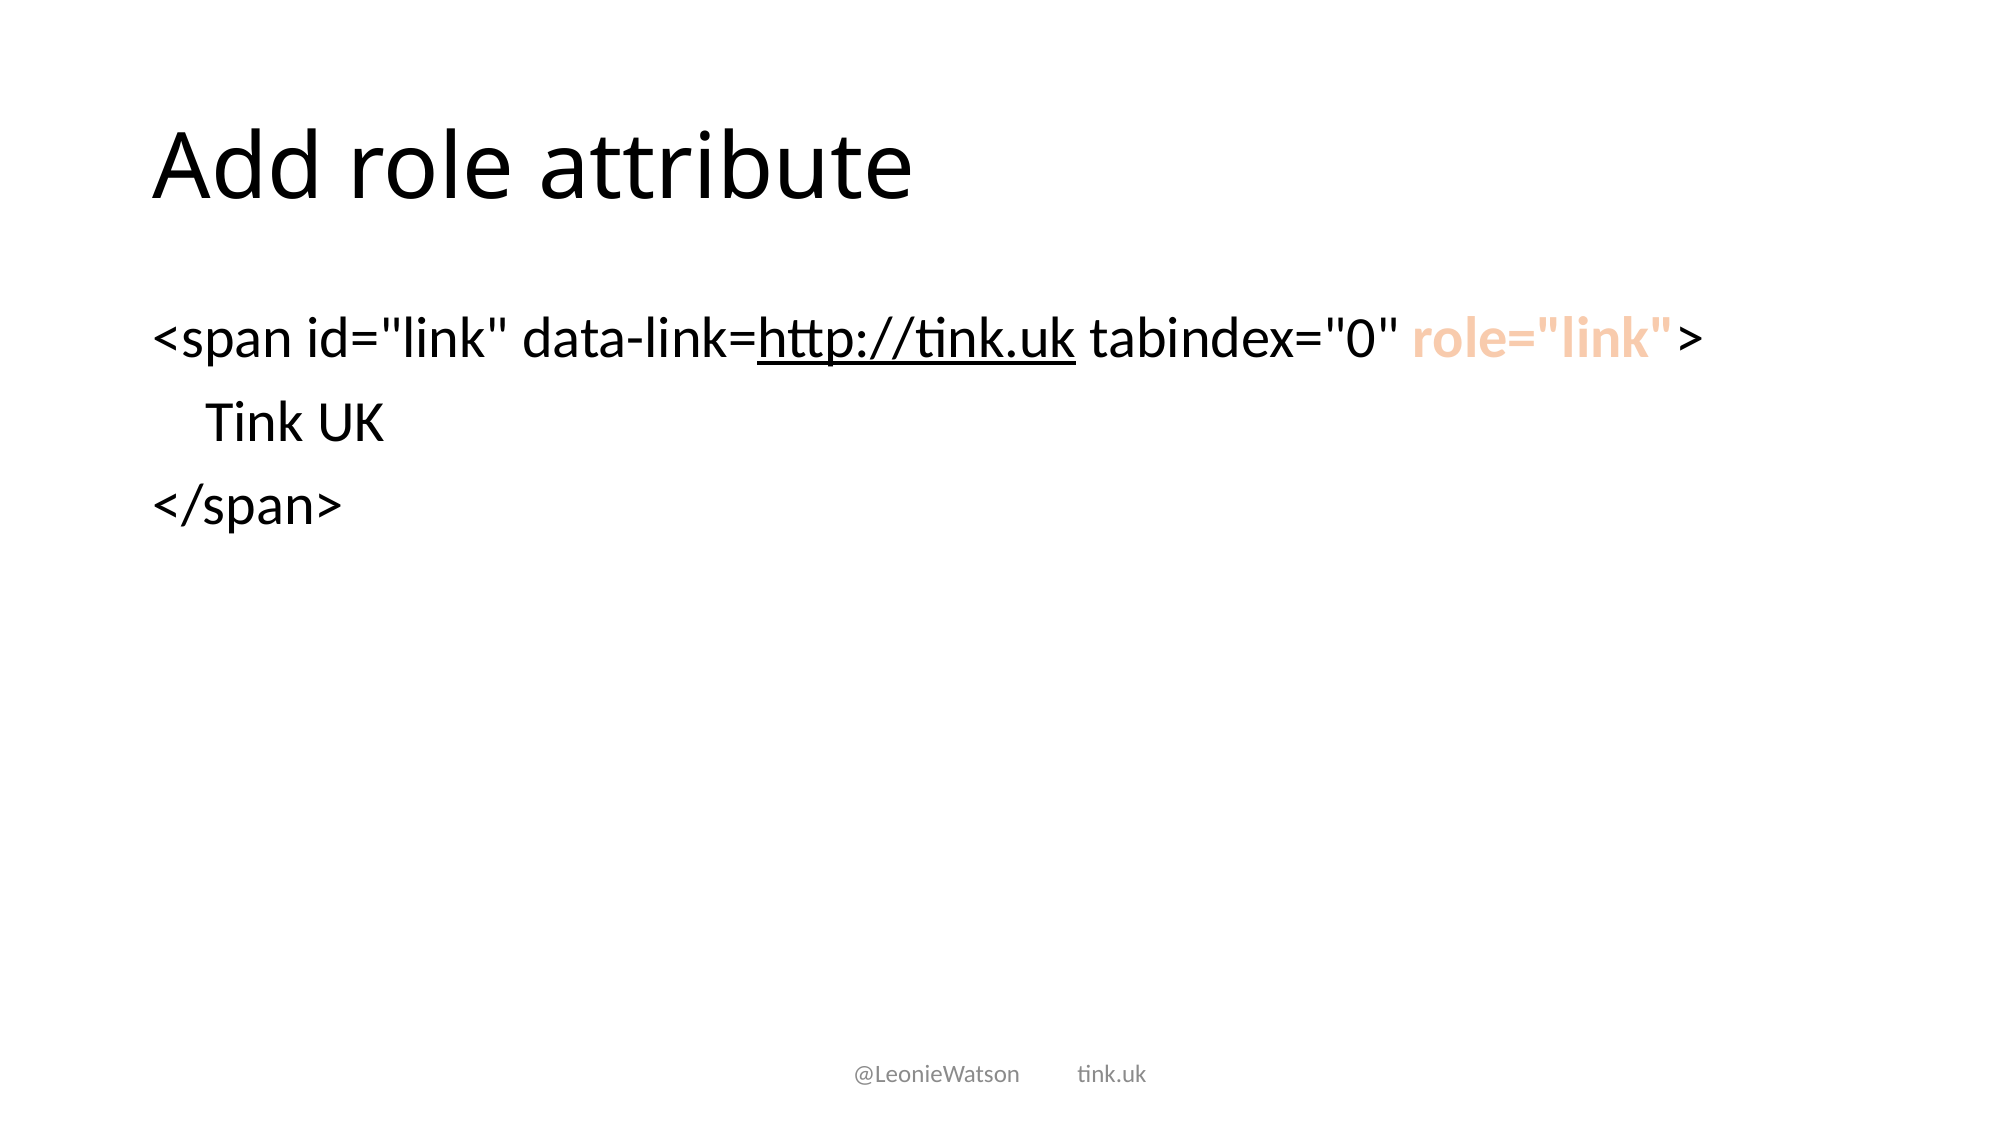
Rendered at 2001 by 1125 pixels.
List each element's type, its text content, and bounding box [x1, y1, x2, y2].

title Add role attribute [137, 59, 1863, 278]
list <span id="link" data-link=http://tink.uk tabindex="0" role="link"> Tink UK </span> [137, 299, 1863, 1014]
footer @LeonieWatson tink.uk [662, 1042, 1338, 1103]
